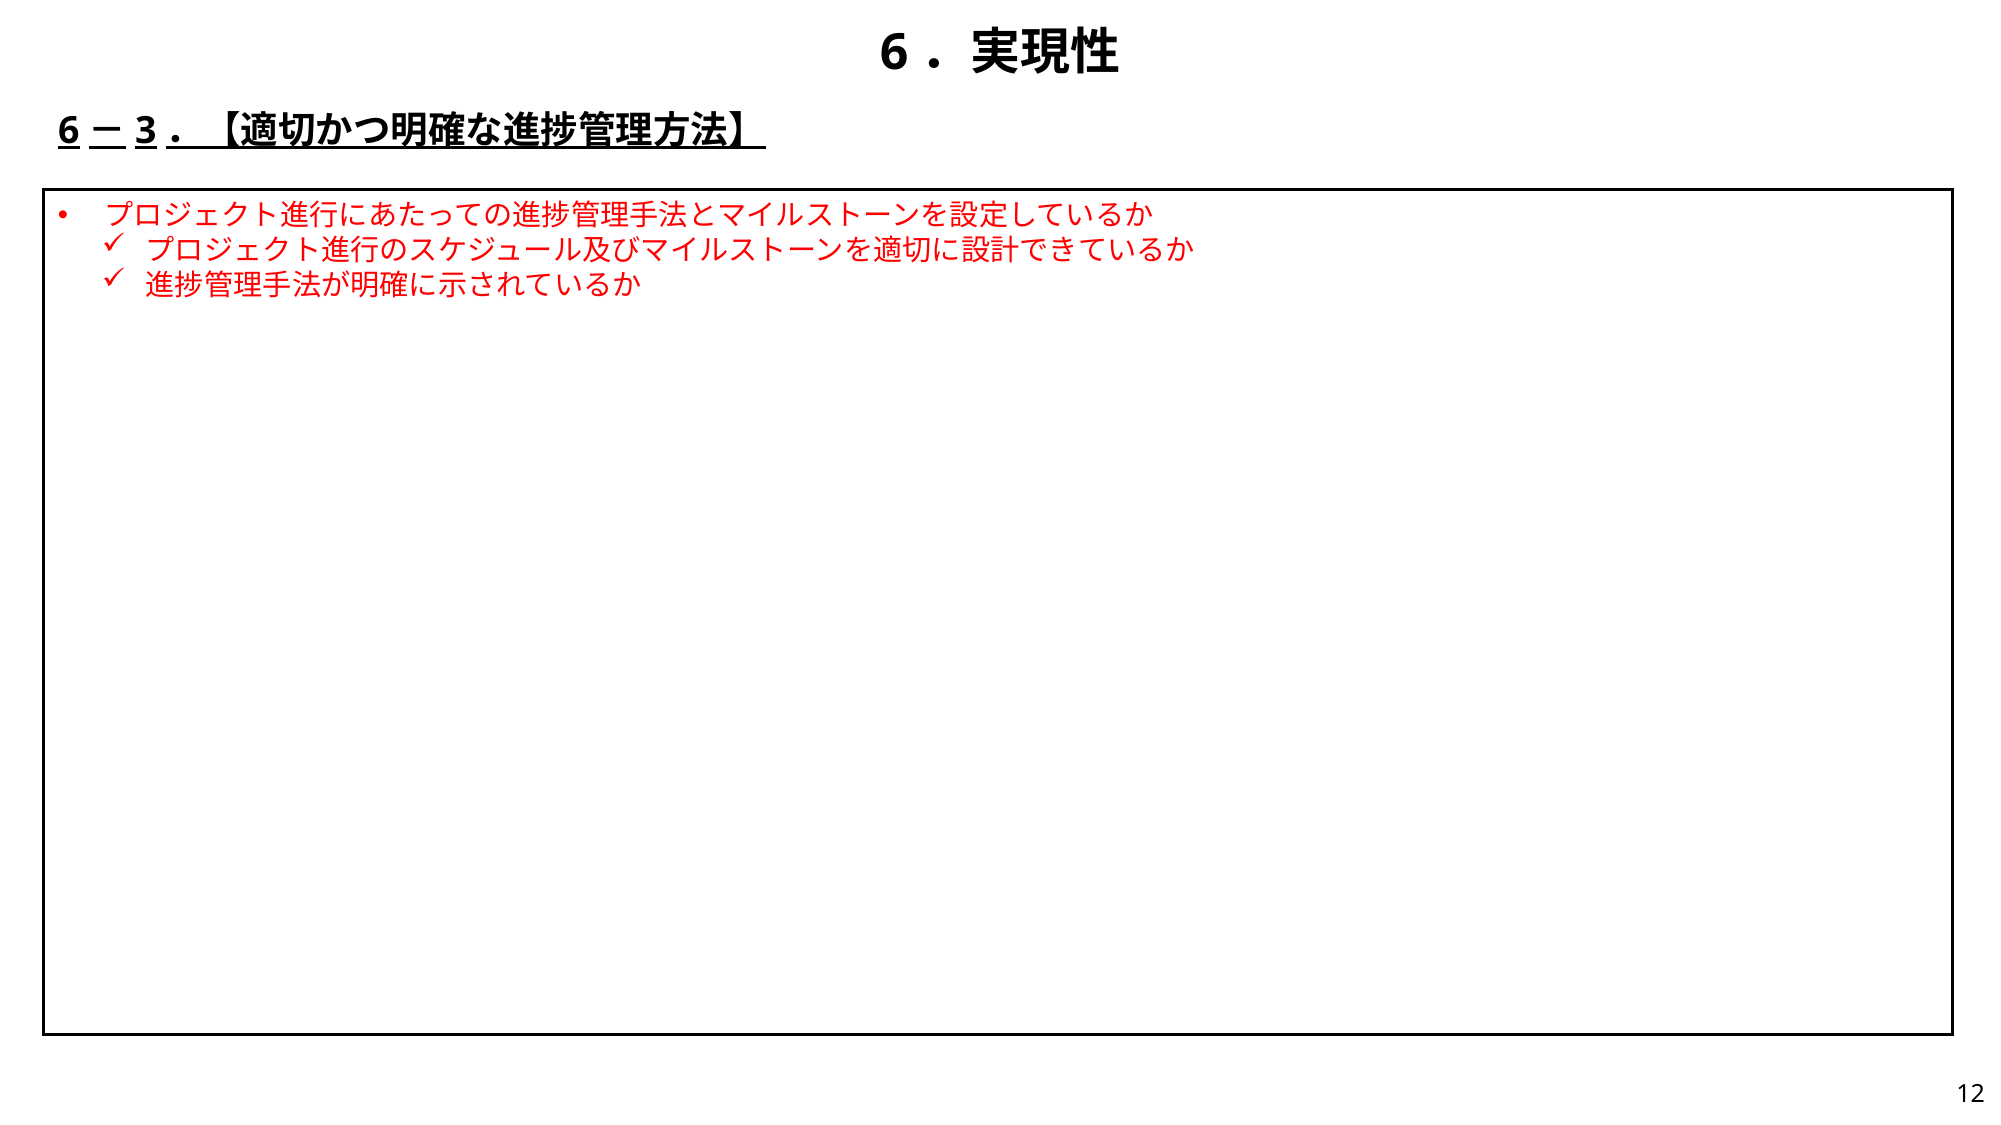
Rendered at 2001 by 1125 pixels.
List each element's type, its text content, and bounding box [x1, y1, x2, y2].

title 6．実現性 [187, 7, 1813, 100]
text_box 6－3．【適切かつ明確な進捗管理方法】 [43, 103, 1580, 159]
text_box プロジェクト進行にあたっての進捗管理手法とマイルストーンを設定しているか プロジェクト進行のスケジュール及びマイルストーンを適切に設計できているか 進捗管理手法が明確に示されているか [42, 188, 1953, 1036]
text_box 11 [1634, 1065, 2000, 1125]
